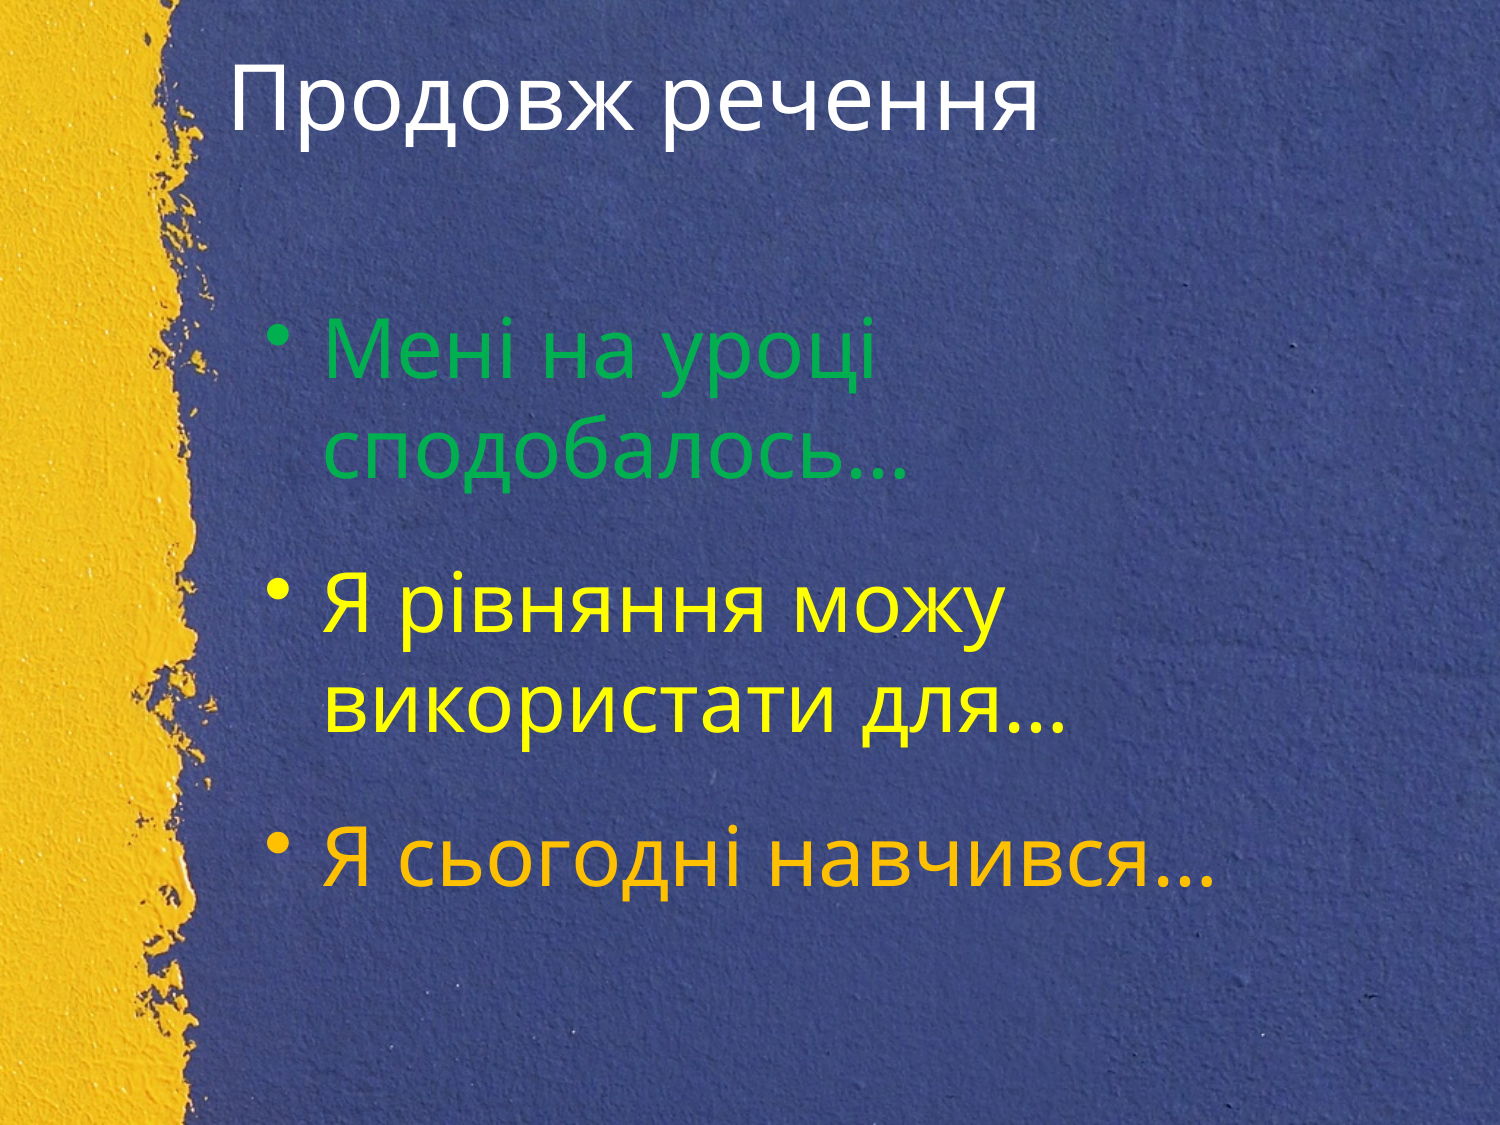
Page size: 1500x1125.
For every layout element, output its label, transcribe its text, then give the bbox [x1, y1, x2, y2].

list Мені на уроці сподобалось… Я рівняння можу використати для… Я сьогодні навчився… [249, 287, 1451, 1013]
title Продовж речення [210, 34, 1462, 153]
picture [0, 0, 1500, 1125]
